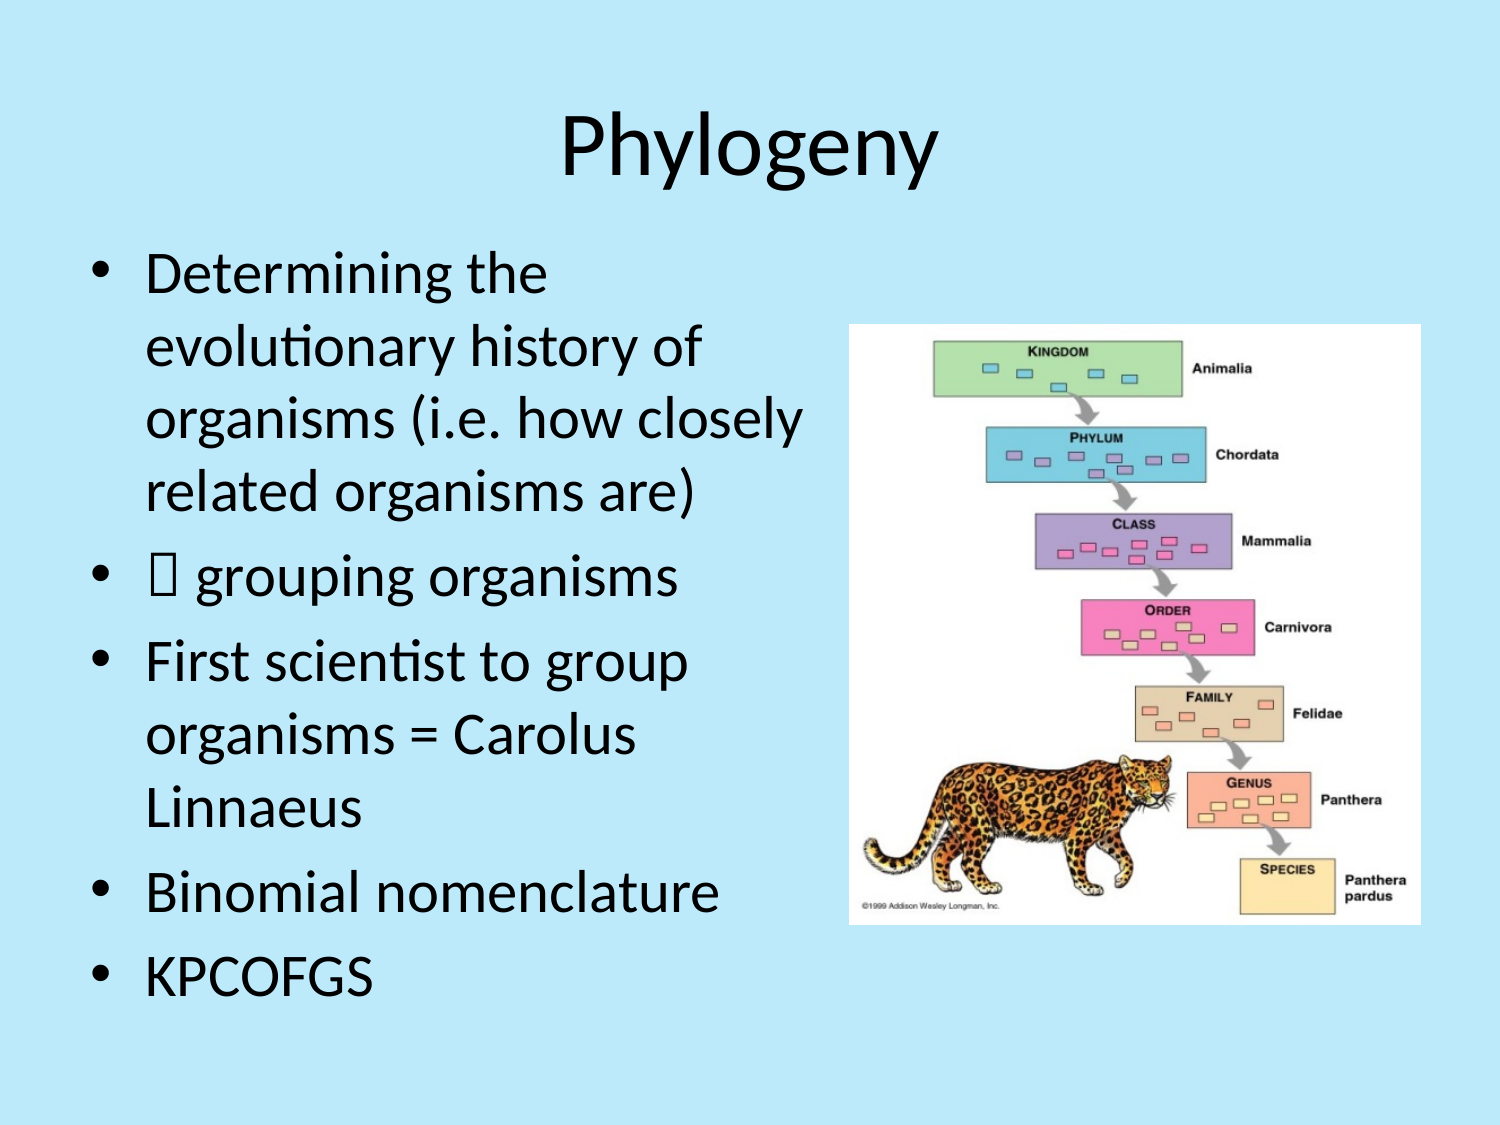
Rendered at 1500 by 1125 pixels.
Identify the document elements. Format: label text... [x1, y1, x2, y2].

title Phylogeny [75, 45, 1425, 233]
list Determining the evolutionary history of organisms (i.e. how closely related organisms are)  grouping organisms First scientist to group organisms = Carolus Linnaeus Binomial nomenclature KPCOFGS [75, 224, 825, 1075]
picture [849, 324, 1421, 926]
